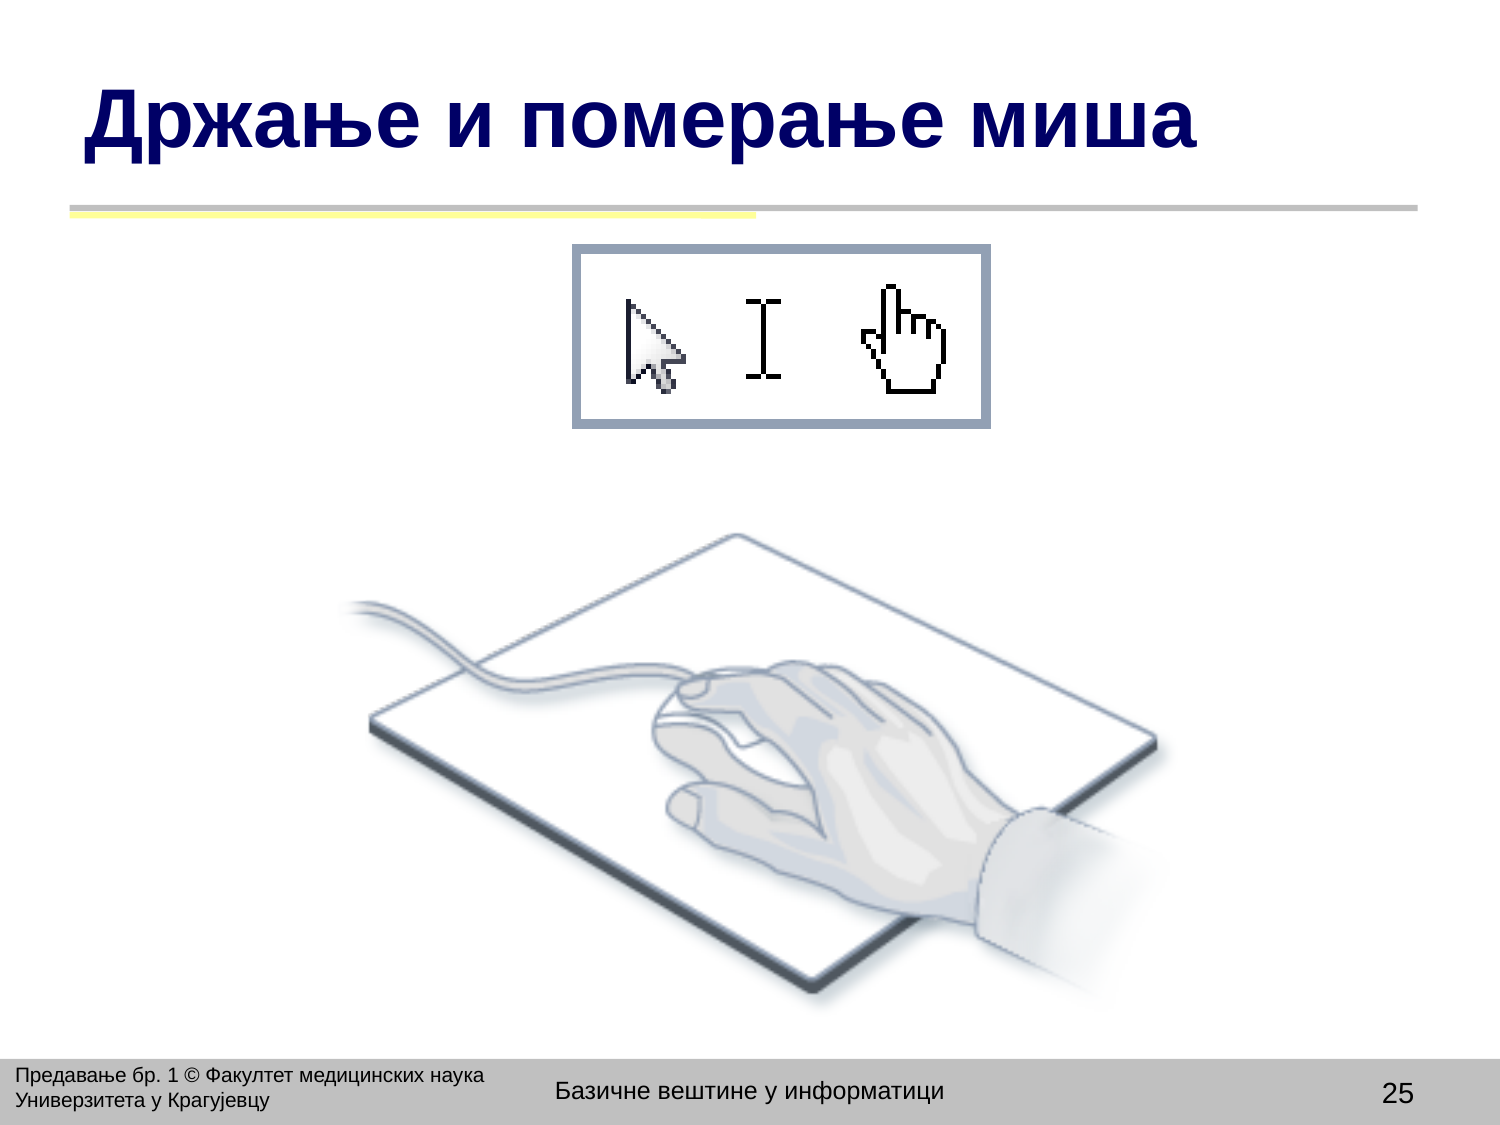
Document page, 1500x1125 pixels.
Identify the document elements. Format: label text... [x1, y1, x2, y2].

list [572, 243, 991, 429]
picture [299, 503, 1263, 1023]
footer Базичне вештине у информатици [512, 1066, 988, 1125]
title Држање и померање миша [69, 19, 1426, 208]
slide_number Предавање бр. 1 © Факултет медицинских наука Универзитета у Крагујевцу [0, 1053, 599, 1108]
slide_number 25 [1079, 1066, 1430, 1125]
